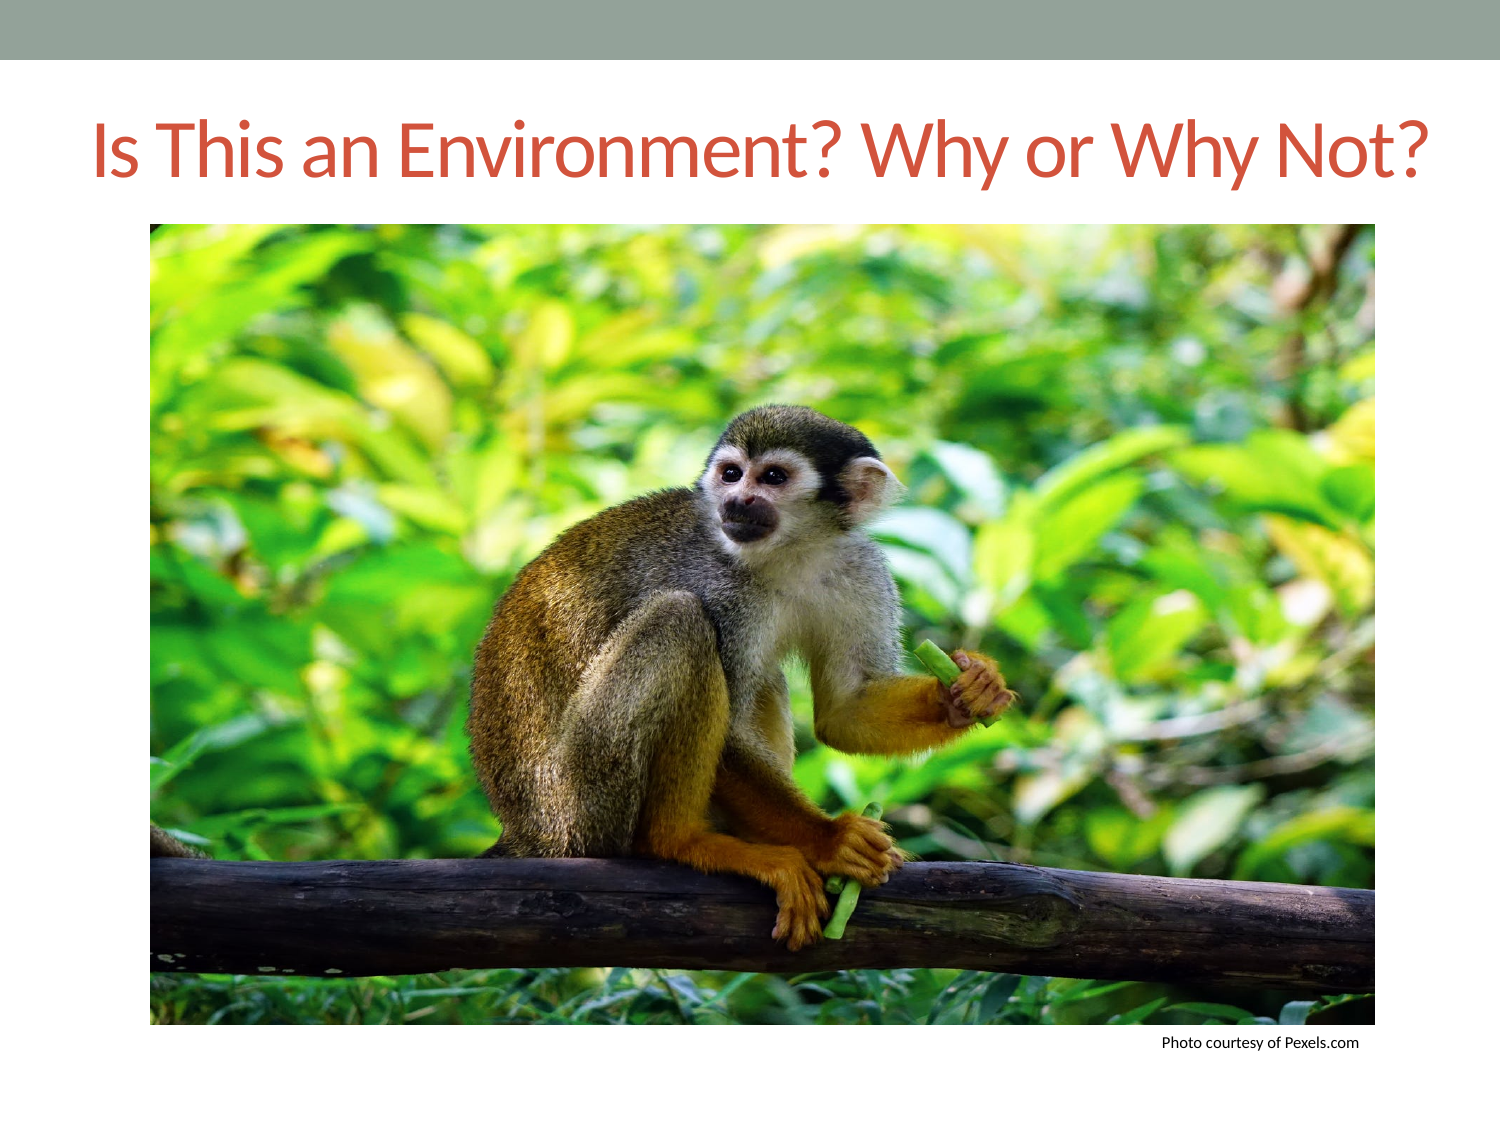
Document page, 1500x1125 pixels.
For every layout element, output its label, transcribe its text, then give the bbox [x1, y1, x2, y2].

text_box Photo courtesy of Pexels.com [937, 1033, 1375, 1060]
title Is This an Environment? Why or Why Not? [75, 62, 1450, 225]
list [149, 224, 1376, 1026]
